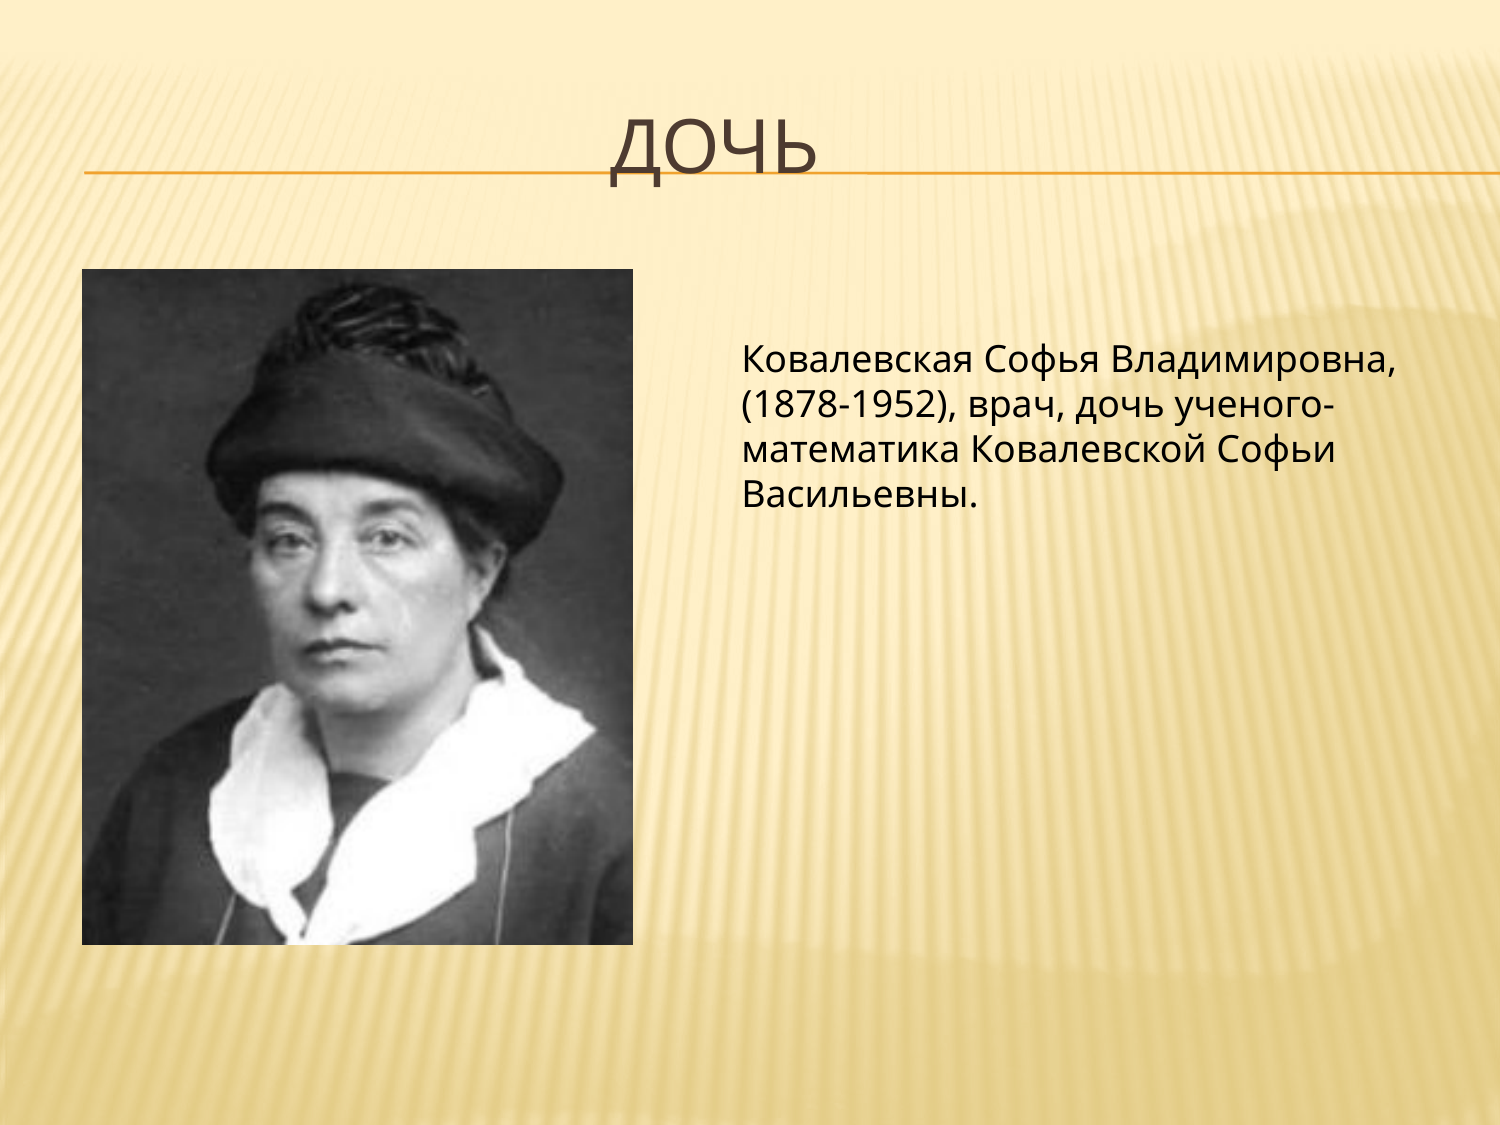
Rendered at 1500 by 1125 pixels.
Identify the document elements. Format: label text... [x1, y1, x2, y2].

text_box Ковалевская Софья Владимировна, (1878-1952), врач, дочь ученого-математика Ковалевской Софьи Васильевны. [726, 328, 1477, 523]
picture [81, 269, 634, 945]
title Дочь [49, 75, 1475, 213]
